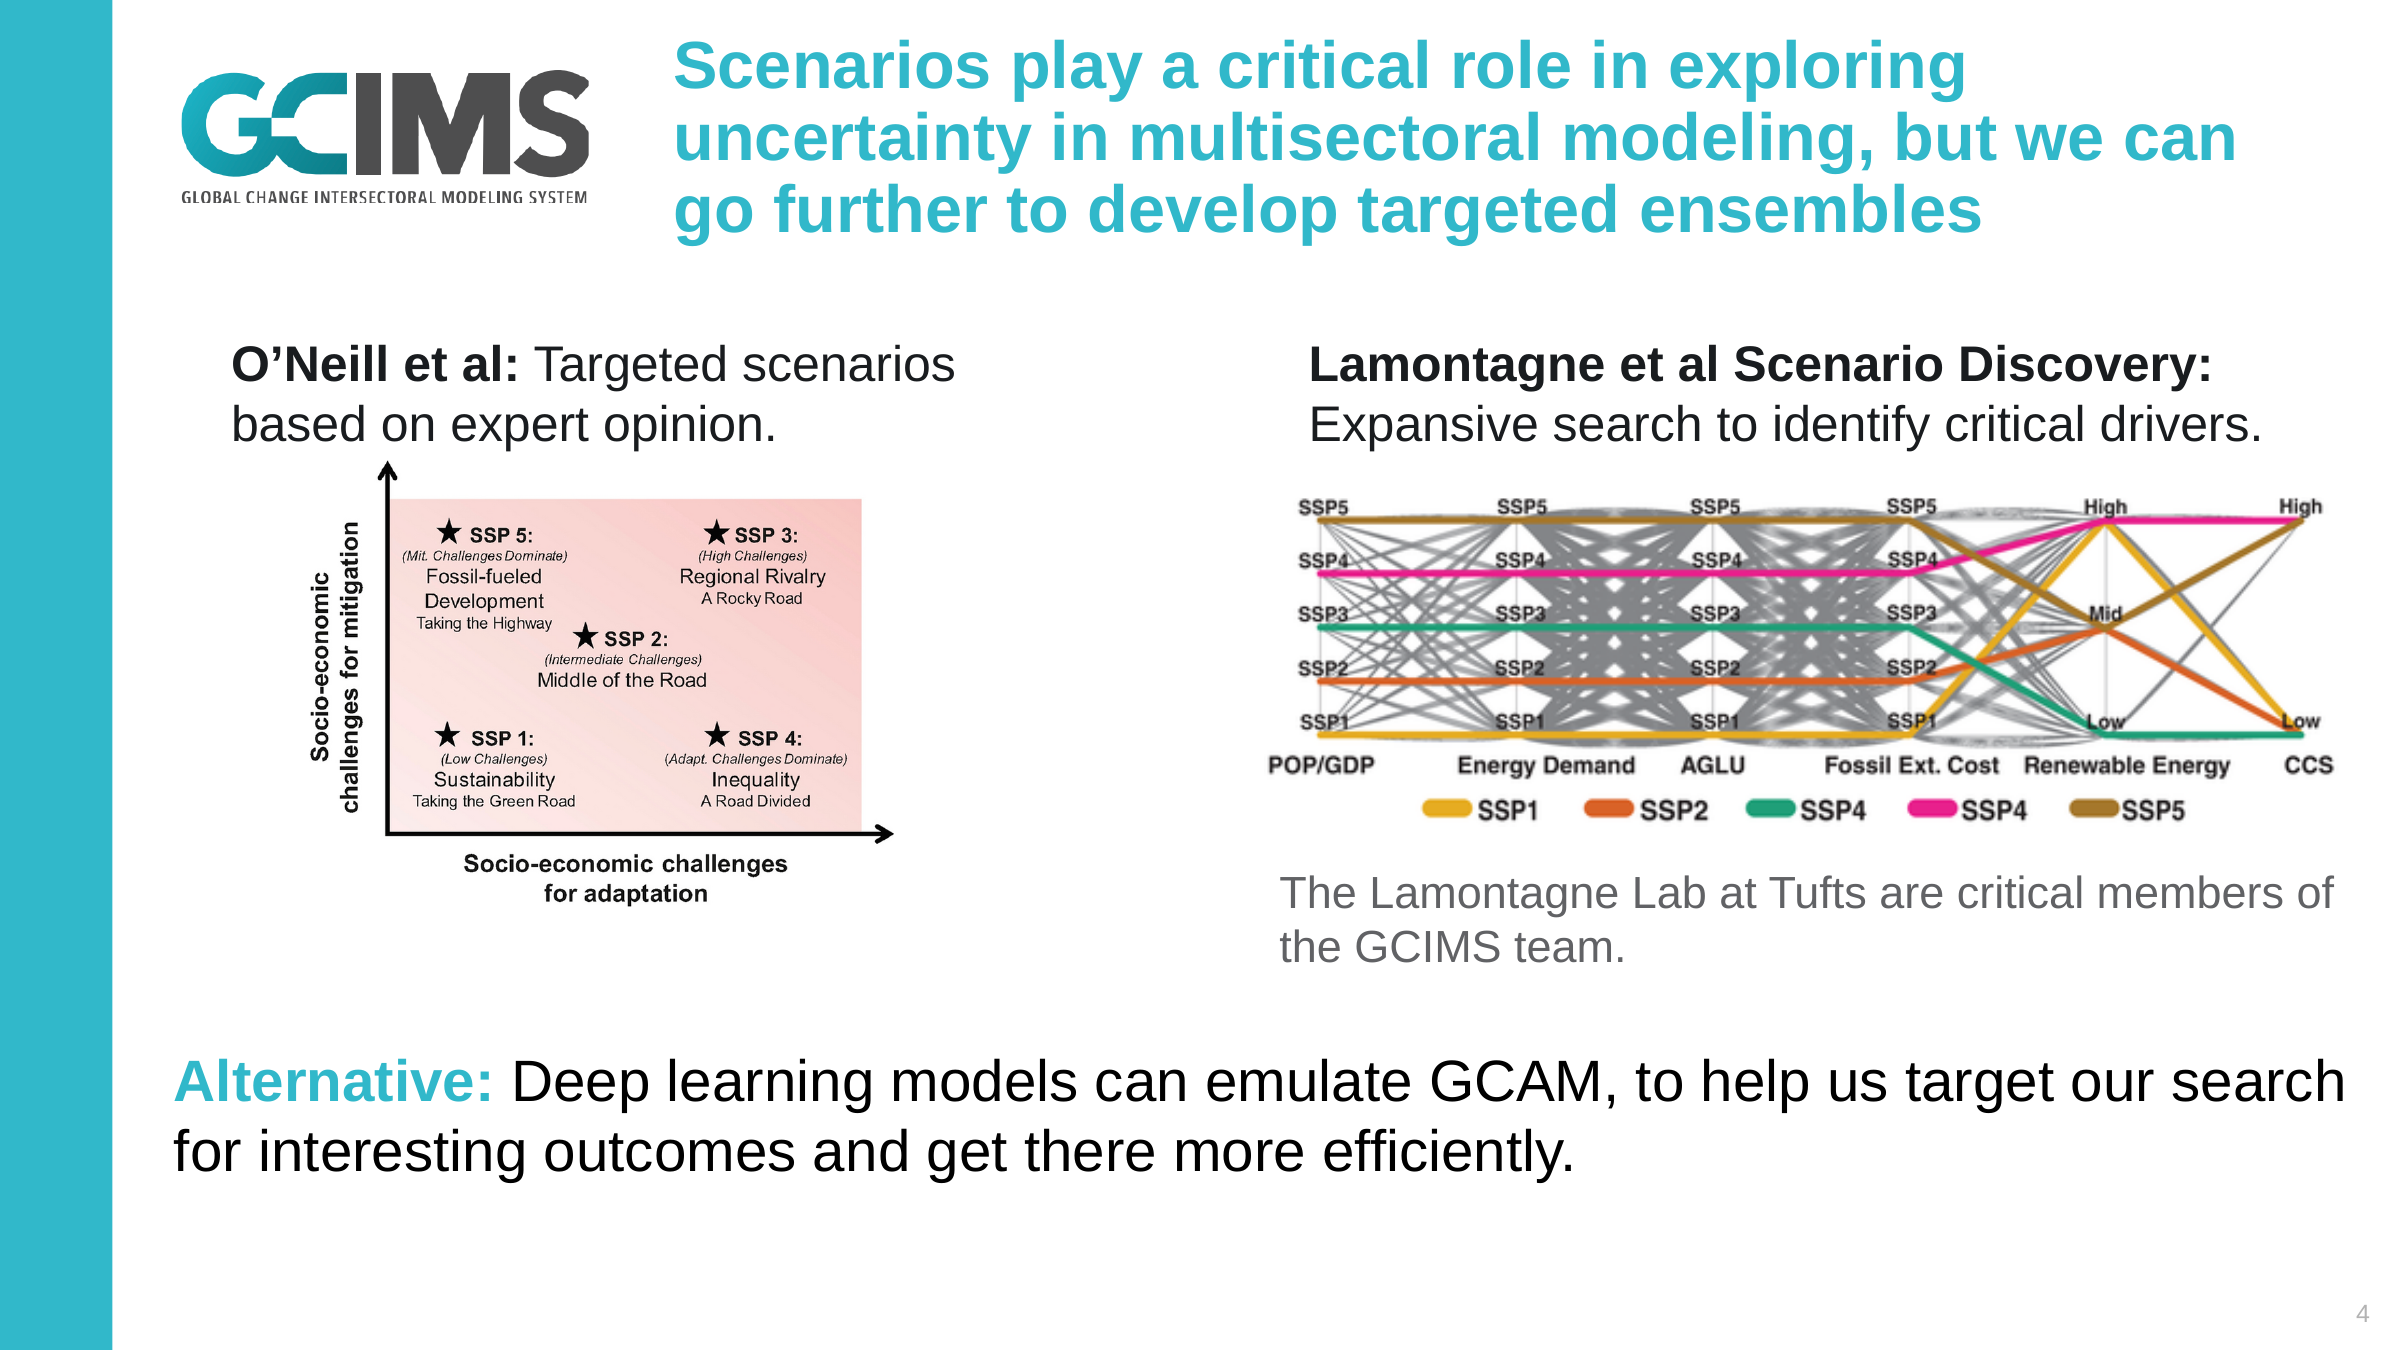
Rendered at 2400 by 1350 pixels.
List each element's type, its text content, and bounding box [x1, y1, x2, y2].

title Scenarios play a critical role in exploring uncertainty in multisectoral modeling, but we can go further to develop targeted ensembles [673, 29, 2325, 255]
text_box Alternative: Deep learning models can emulate GCAM, to help us target our search for interesting outcomes and get there more efficiently. [159, 1035, 2370, 1191]
text_box O’Neill et al: Targeted scenarios based on expert opinion. [216, 324, 988, 459]
picture [1264, 497, 2341, 827]
text_box Lamontagne et al Scenario Discovery: Expansive search to identify critical drivers. [1293, 324, 2325, 460]
picture [309, 460, 894, 907]
text_box The Lamontagne Lab at Tufts are critical members of the GCIMS team. [1264, 856, 2370, 980]
slide_number 4 [2295, 1275, 2370, 1350]
